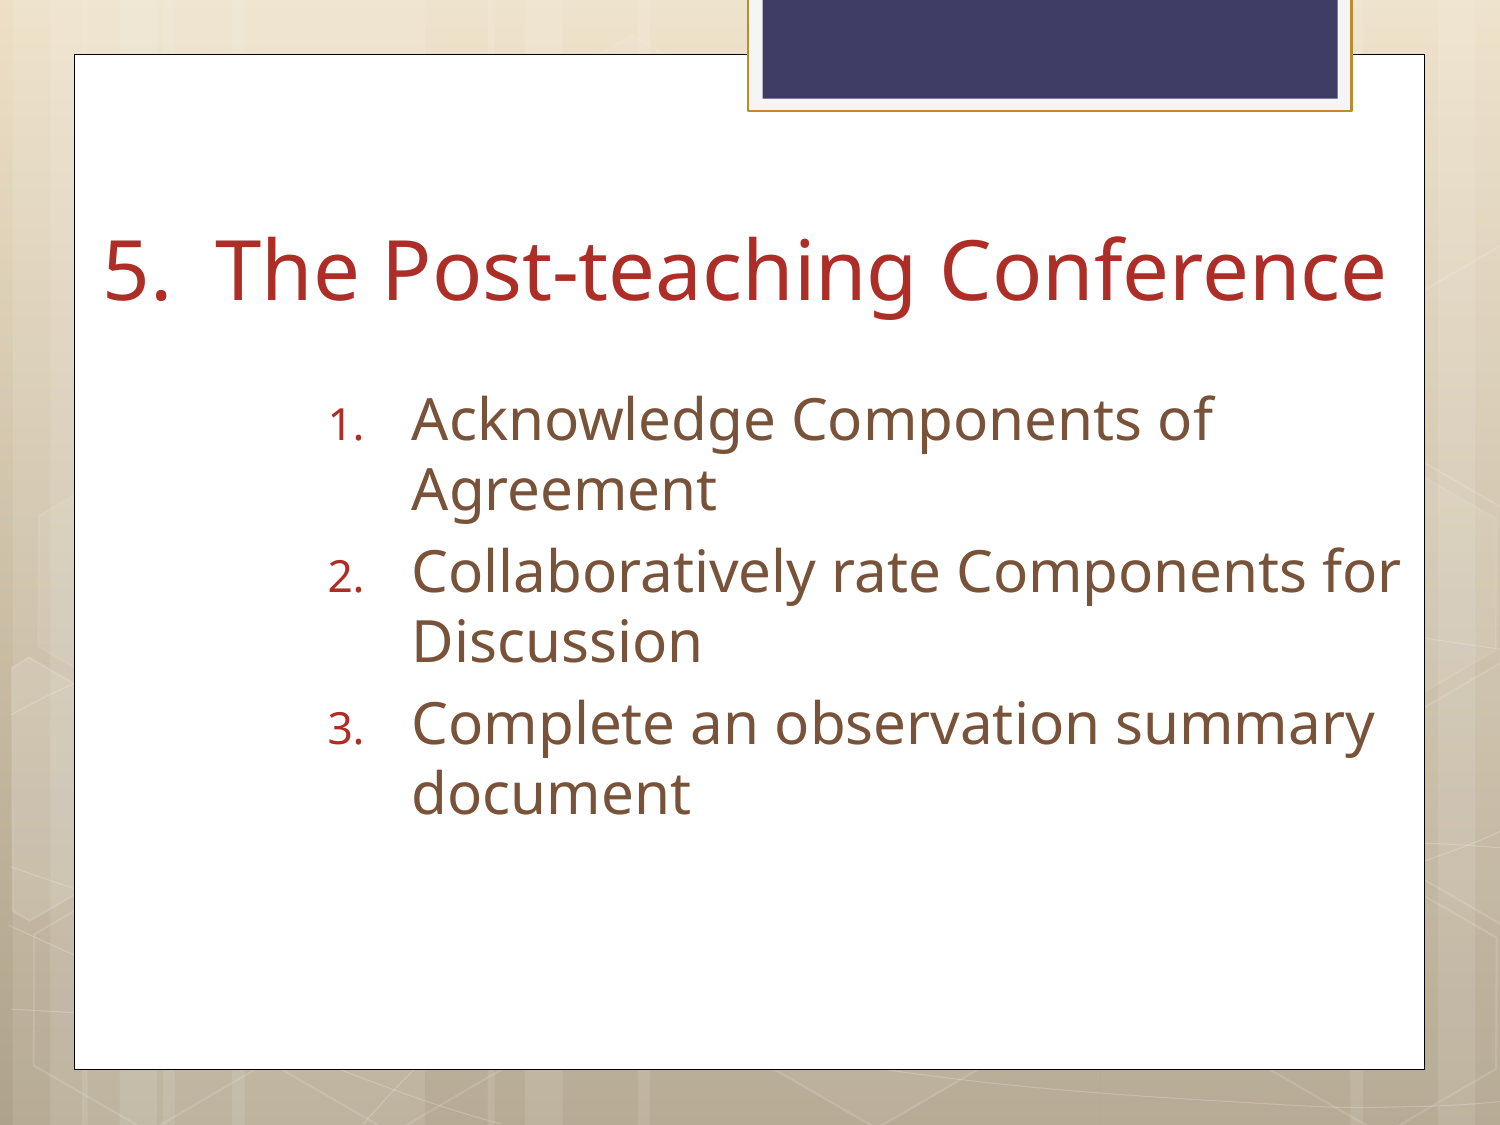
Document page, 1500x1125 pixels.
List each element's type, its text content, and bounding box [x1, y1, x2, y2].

title 5. The Post-teaching Conference [87, 137, 1413, 325]
list Acknowledge Components of Agreement Collaboratively rate Components for Discussion Complete an observation summary document [312, 375, 1463, 1025]
